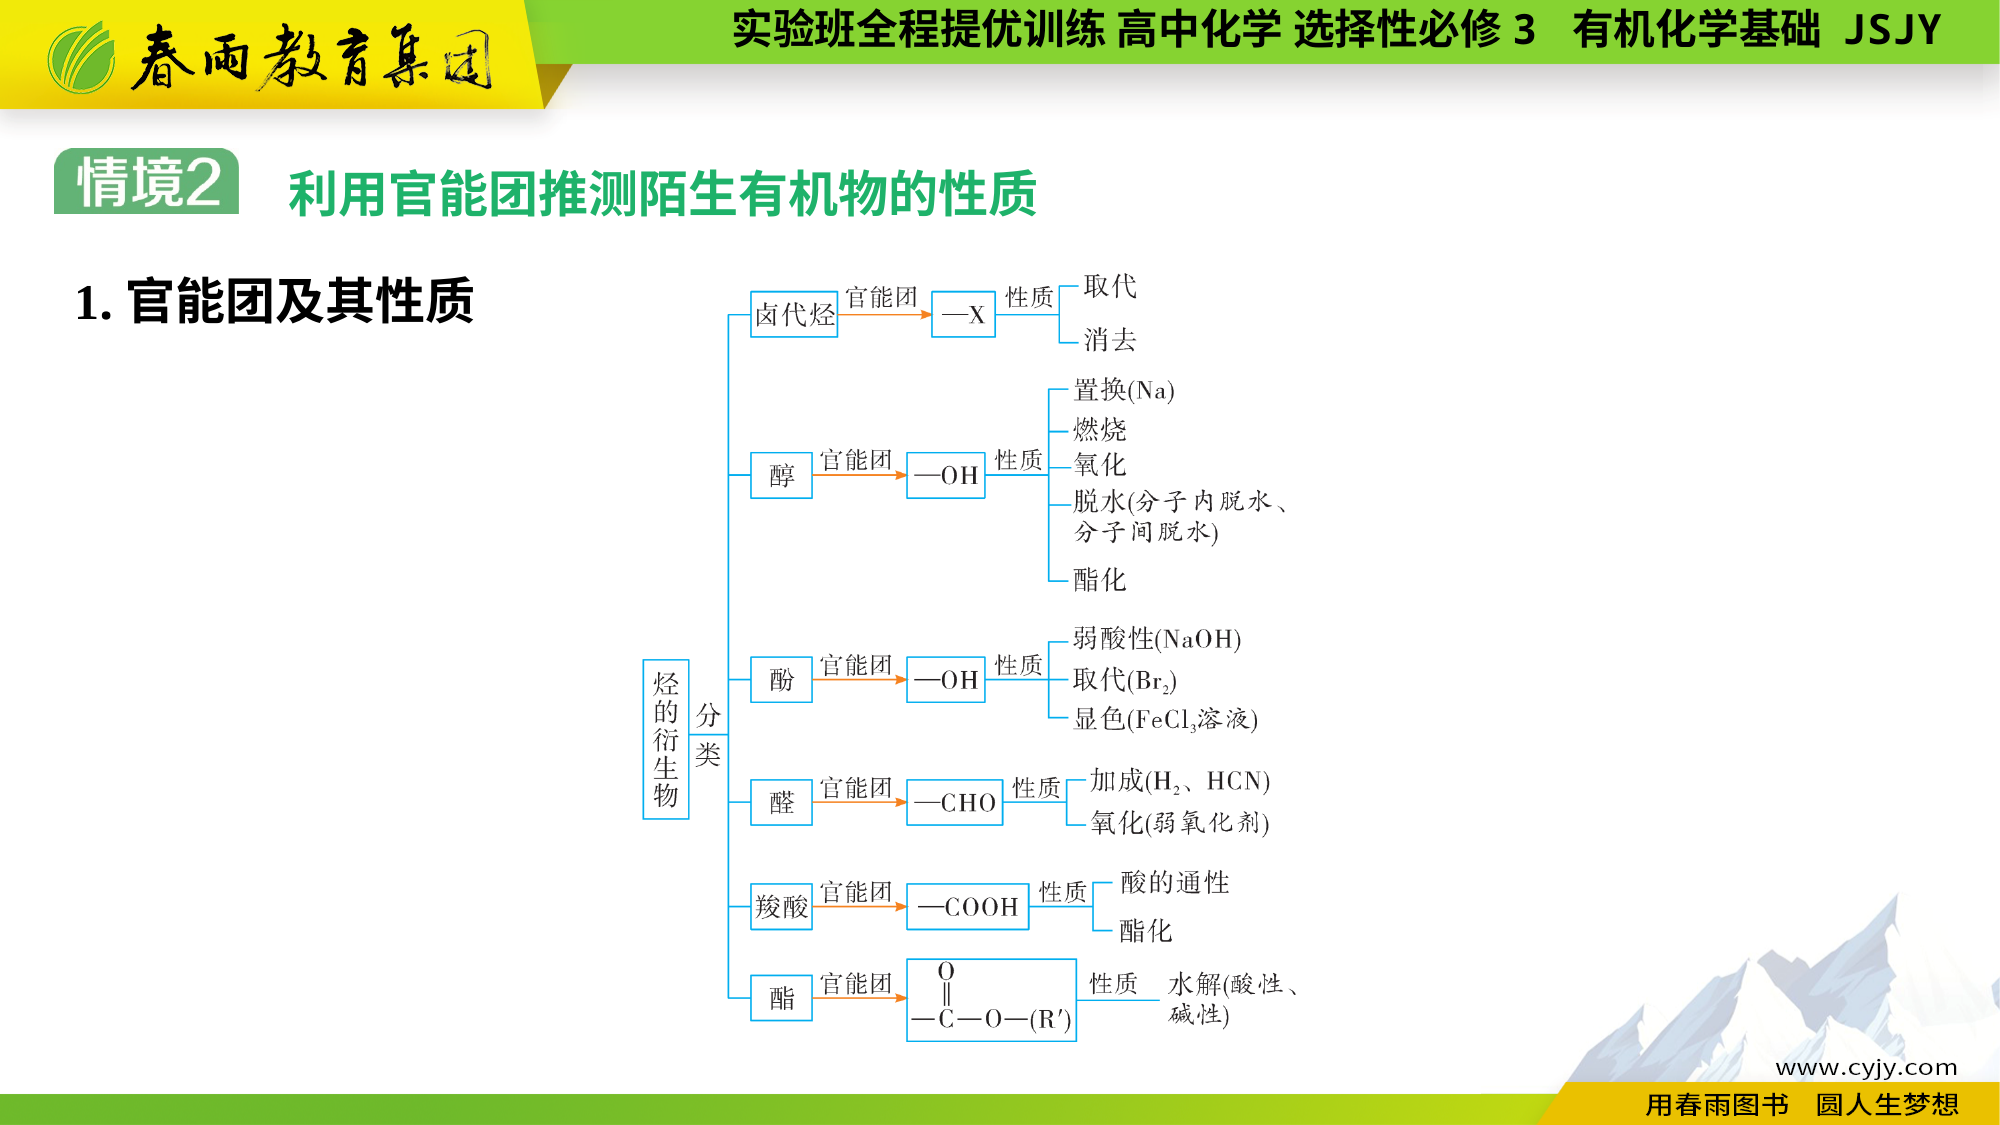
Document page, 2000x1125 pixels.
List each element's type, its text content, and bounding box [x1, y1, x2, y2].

picture [0, 0, 2000, 1125]
list 利用官能团推测陌生有机物的性质 1.官能团及其性质 [59, 125, 1944, 328]
